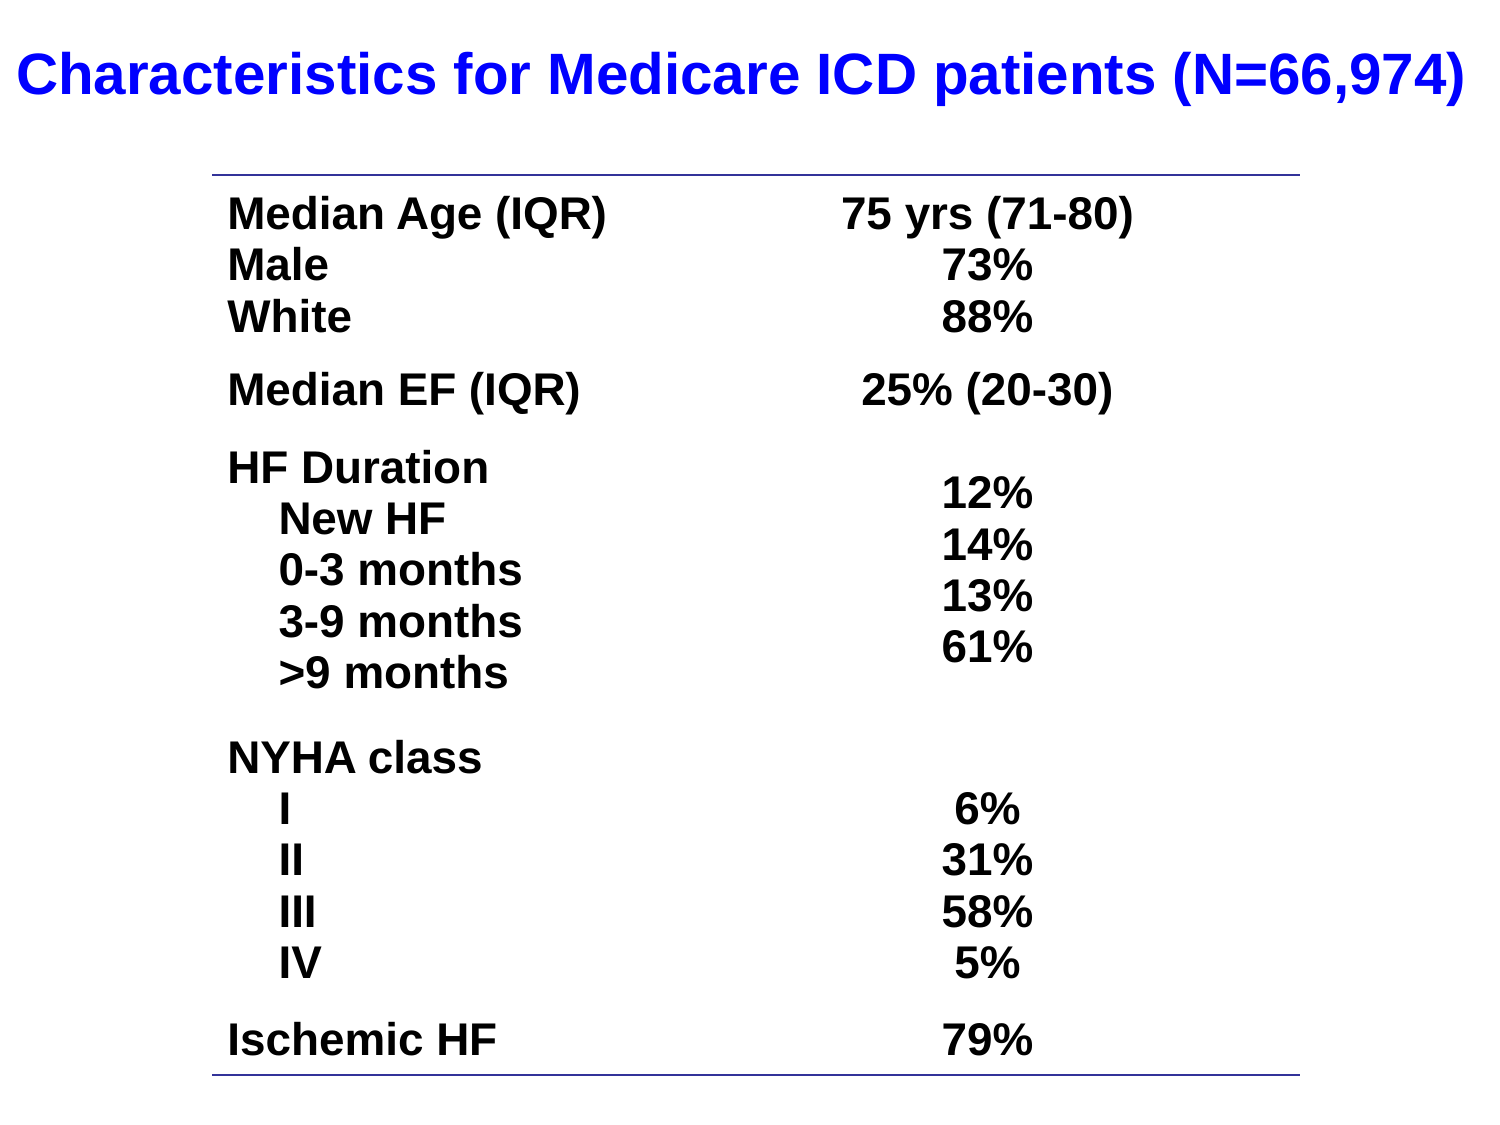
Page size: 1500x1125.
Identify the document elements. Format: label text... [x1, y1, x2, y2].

table_cell 25% (20-30) [675, 355, 1300, 425]
table_cell NYHA class I II III IV [212, 715, 675, 1005]
table_cell 79% [675, 1005, 1300, 1074]
table_header Median Age (IQR) Male White [212, 176, 675, 355]
table_header 75 yrs (71-80) 73% 88% [675, 176, 1300, 355]
table_cell Median EF (IQR) [212, 355, 675, 425]
table_cell 12% 14% 13% 61% [675, 425, 1300, 715]
table_cell HF Duration New HF 0-3 months 3-9 months >9 months [212, 425, 675, 715]
title Characteristics for Medicare ICD patients (N=66,974) [0, 37, 1500, 225]
table_cell Ischemic HF [212, 1005, 675, 1074]
table_cell 6% 31% 58% 5% [675, 715, 1300, 1005]
